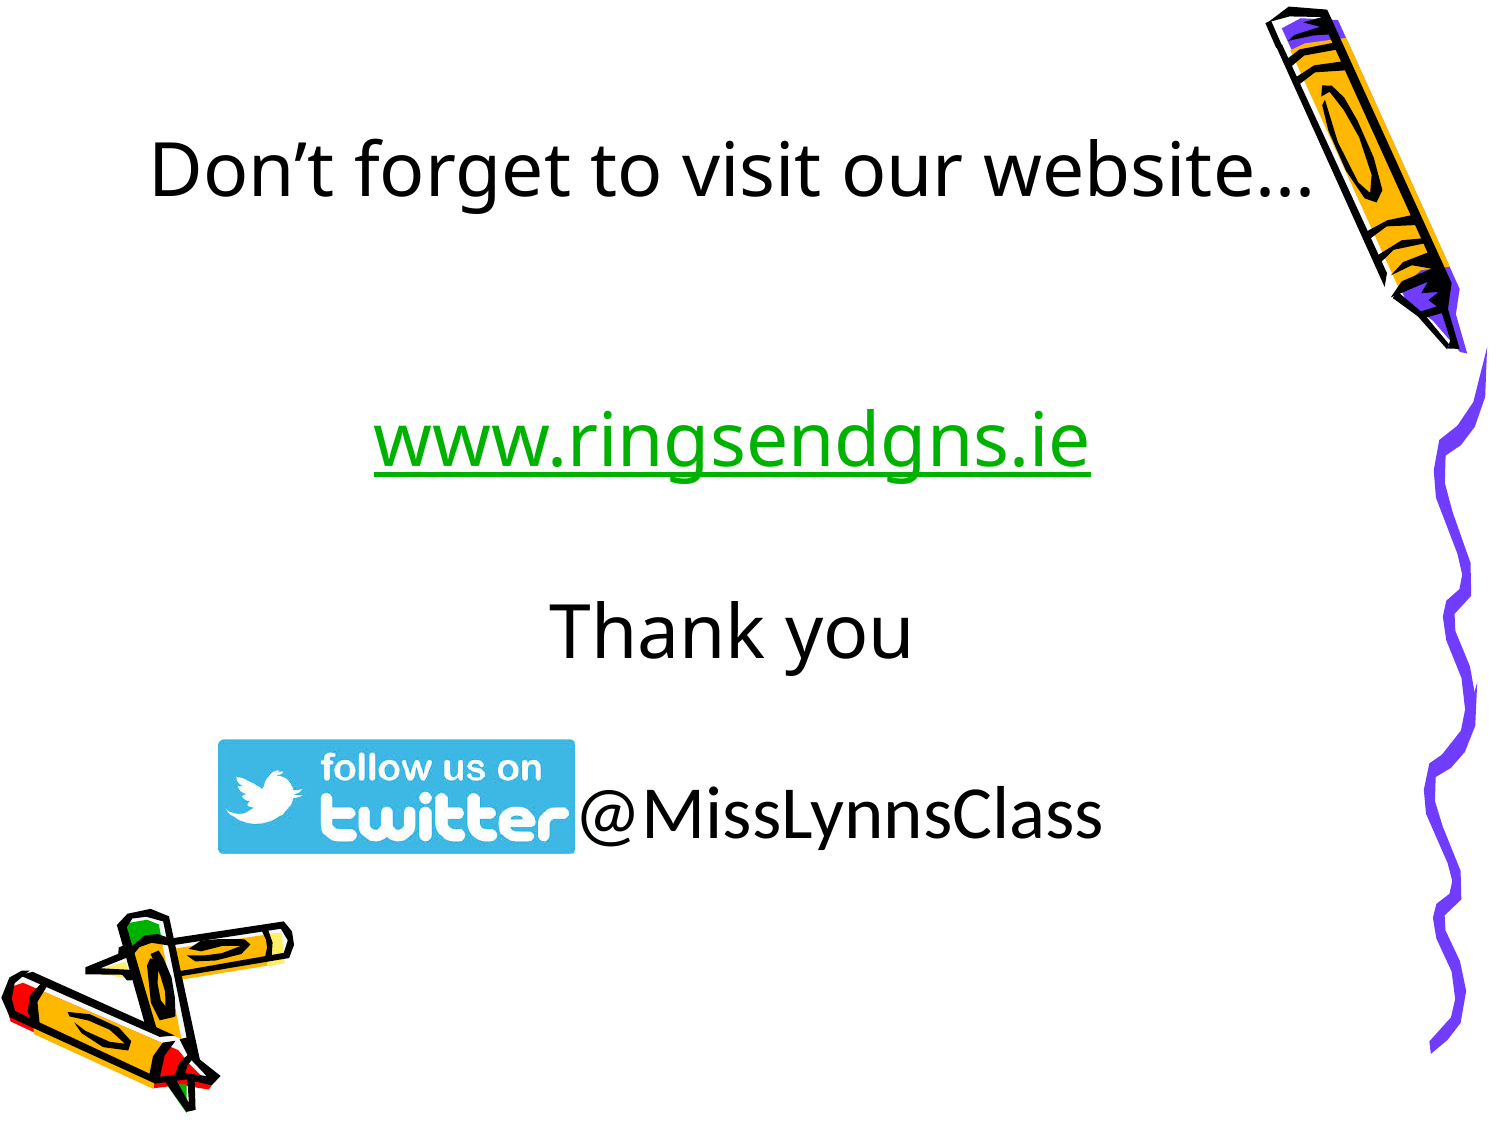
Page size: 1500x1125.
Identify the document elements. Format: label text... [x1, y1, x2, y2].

text_box Don’t forget to visit our website... www.ringsendgns.ie Thank you @MissLynnsClass [93, 113, 1371, 951]
picture [218, 739, 575, 855]
